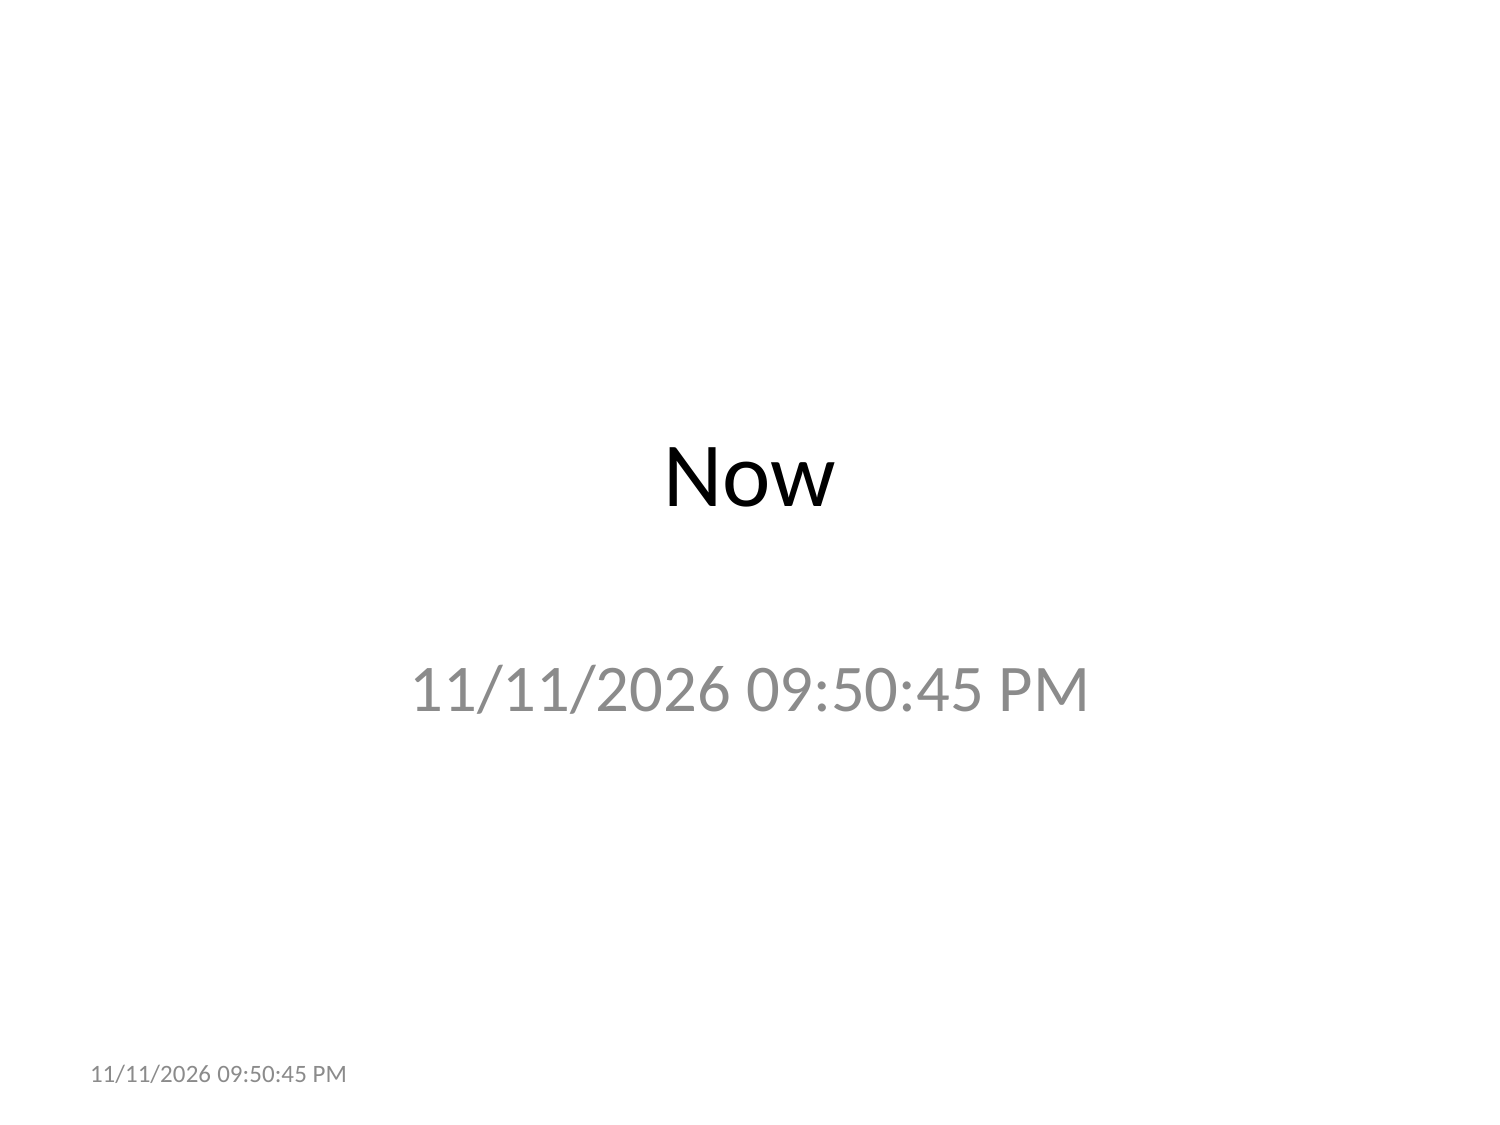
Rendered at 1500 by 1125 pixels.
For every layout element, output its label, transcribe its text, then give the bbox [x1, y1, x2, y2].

subtitle 2011-12-19 10:20:04 AM [225, 637, 1275, 925]
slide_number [75, 1042, 425, 1103]
title Now [112, 349, 1388, 591]
